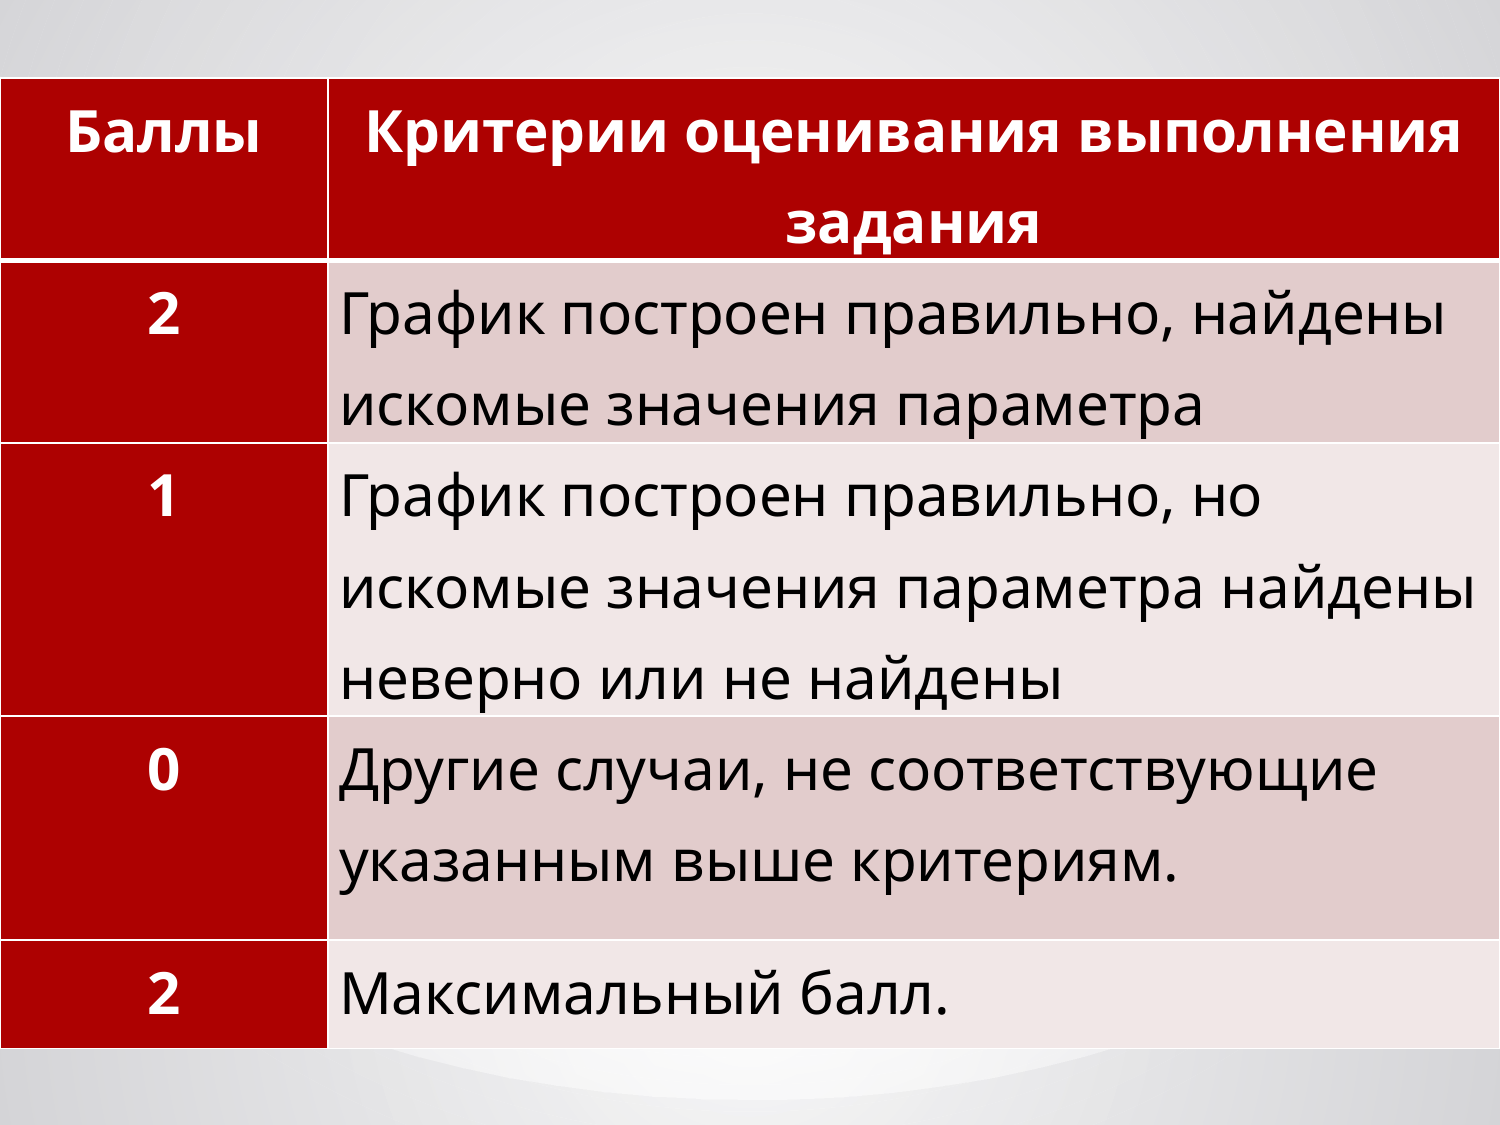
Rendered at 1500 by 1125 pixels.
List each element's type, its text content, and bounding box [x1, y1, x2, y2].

table_cell 1 [1, 444, 327, 715]
table_cell Максимальный балл. [329, 941, 1499, 1048]
table_cell Другие случаи, не соответствующие указанным выше критериям. [329, 717, 1499, 939]
table_cell 2 [1, 941, 327, 1048]
table_cell 0 [1, 717, 327, 939]
table_header Критерии оценивания выполнения задания [329, 79, 1499, 258]
table_cell График построен правильно, найдены искомые значения параметра [329, 263, 1499, 442]
table_cell 2 [1, 263, 327, 442]
table_cell График построен правильно, но искомые значения параметра найдены неверно или не найдены [329, 444, 1499, 715]
table_header Баллы [1, 79, 327, 258]
